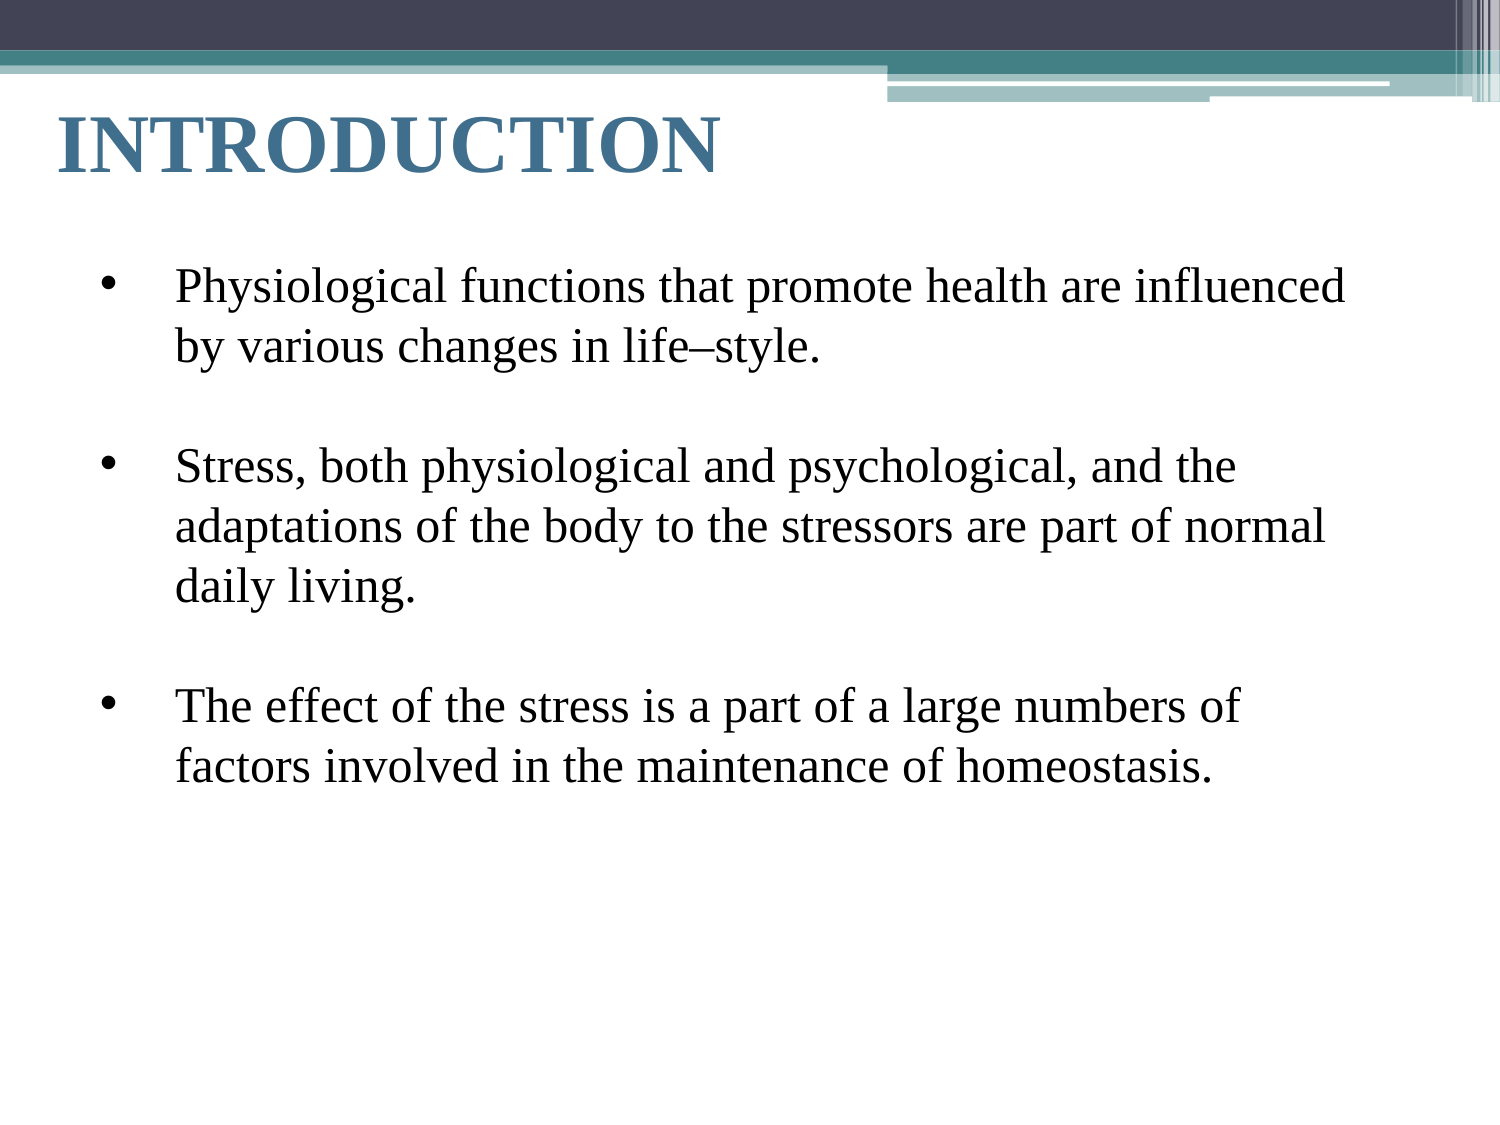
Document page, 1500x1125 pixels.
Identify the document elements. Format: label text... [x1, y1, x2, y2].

list Physiological functions that promote health are influenced by various changes in life‒style. Stress, both physiological and psychological, and the adaptations of the body to the stressors are part of normal daily living. The effect of the stress is a part of a large numbers of factors involved in the maintenance of homeostasis. [99, 252, 1375, 798]
title INTRODUCTION [56, 88, 1444, 194]
